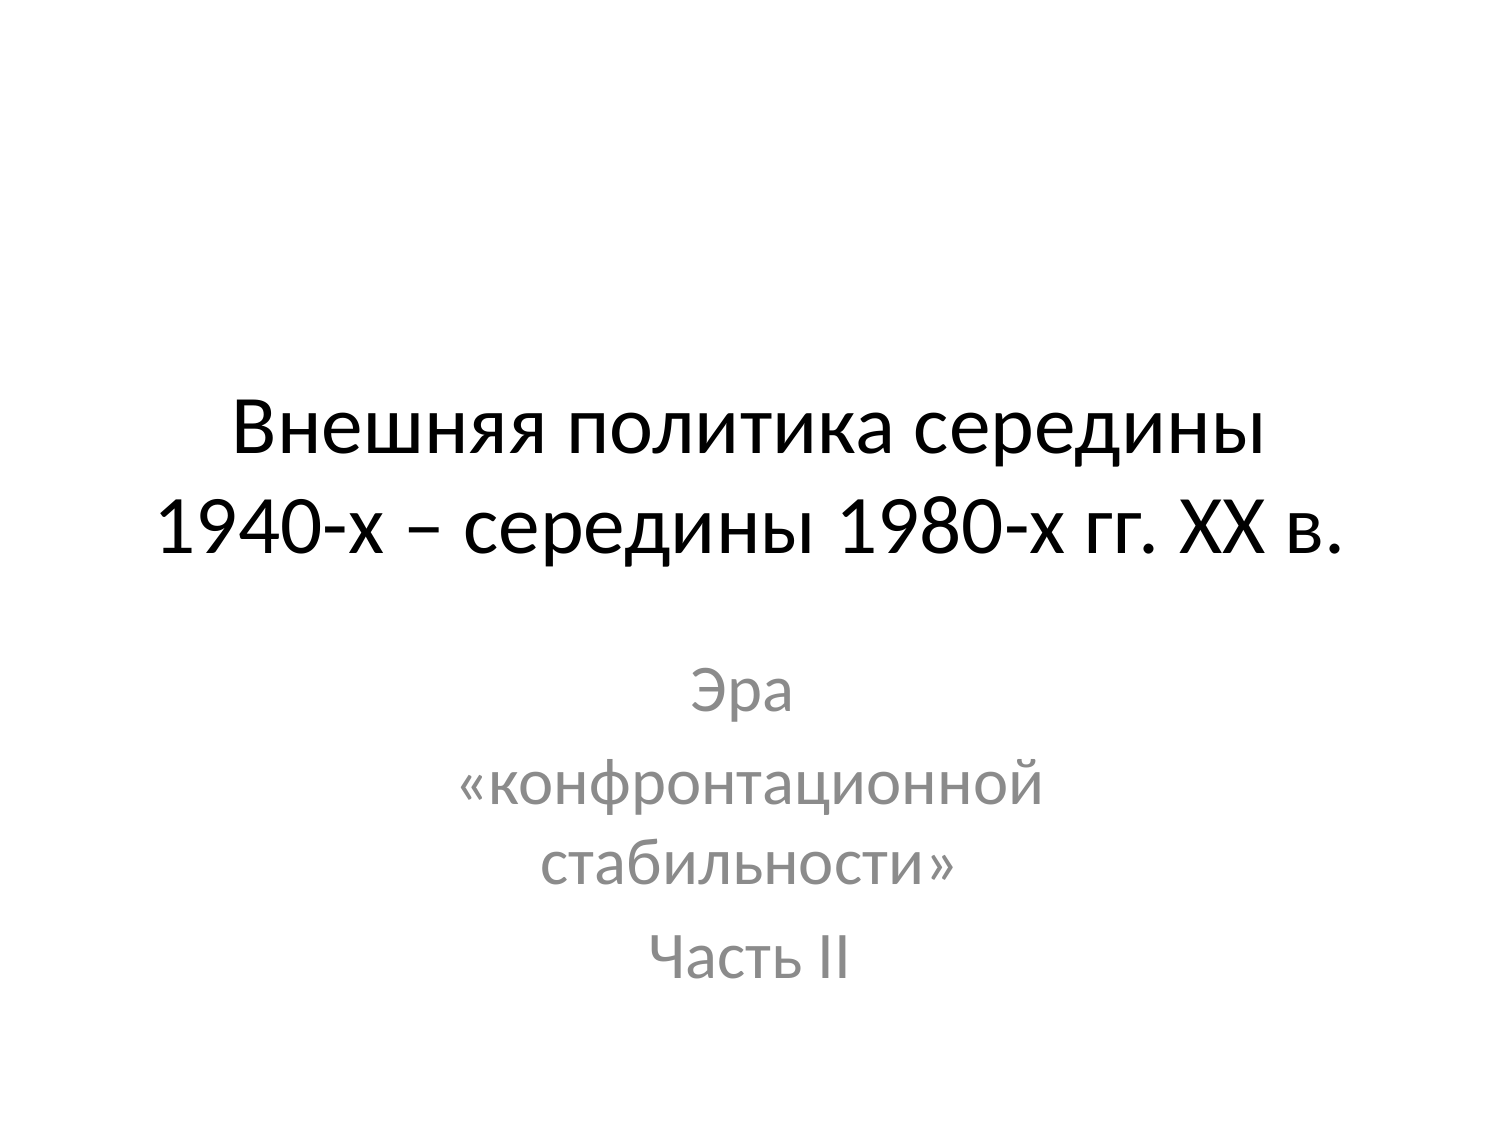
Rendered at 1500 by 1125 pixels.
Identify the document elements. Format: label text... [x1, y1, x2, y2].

text_box Эра «конфронтационной стабильности» Часть II [224, 637, 1275, 925]
text_box Внешняя политика середины 1940-х – середины 1980-х гг. XX в. [112, 349, 1388, 591]
